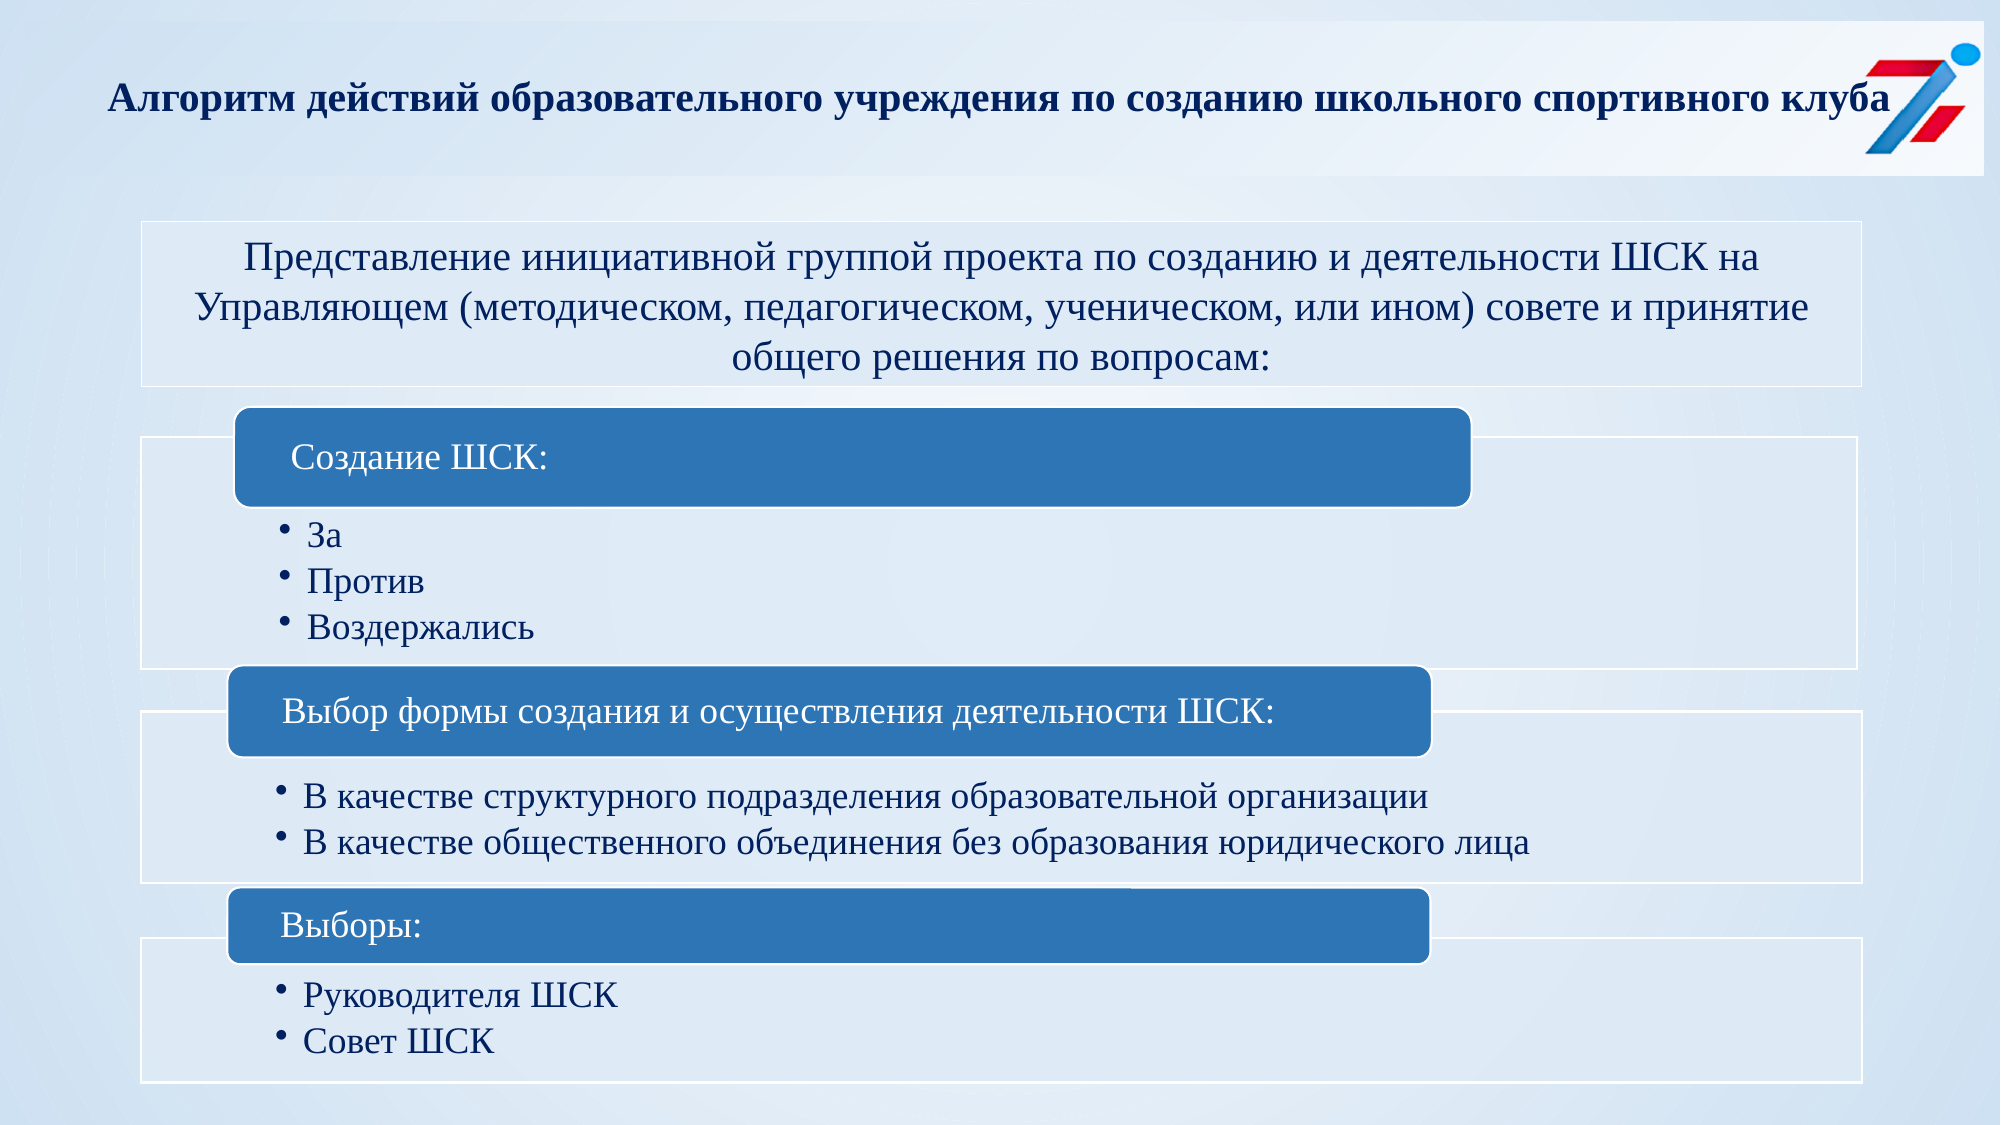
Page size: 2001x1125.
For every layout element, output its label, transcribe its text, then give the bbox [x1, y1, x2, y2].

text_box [141, 665, 1862, 883]
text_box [141, 389, 1912, 669]
title Алгоритм действий образовательного учреждения по созданию школьного спортивного клуба [25, 21, 1984, 176]
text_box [141, 883, 1862, 1087]
picture [1863, 41, 1984, 155]
text_box Представление инициативной группой проекта по созданию и деятельности ШСК на Управляющем (методическом, педагогическом, ученическом, или ином) совете и принятие общего решения по вопросам: [141, 221, 1862, 387]
